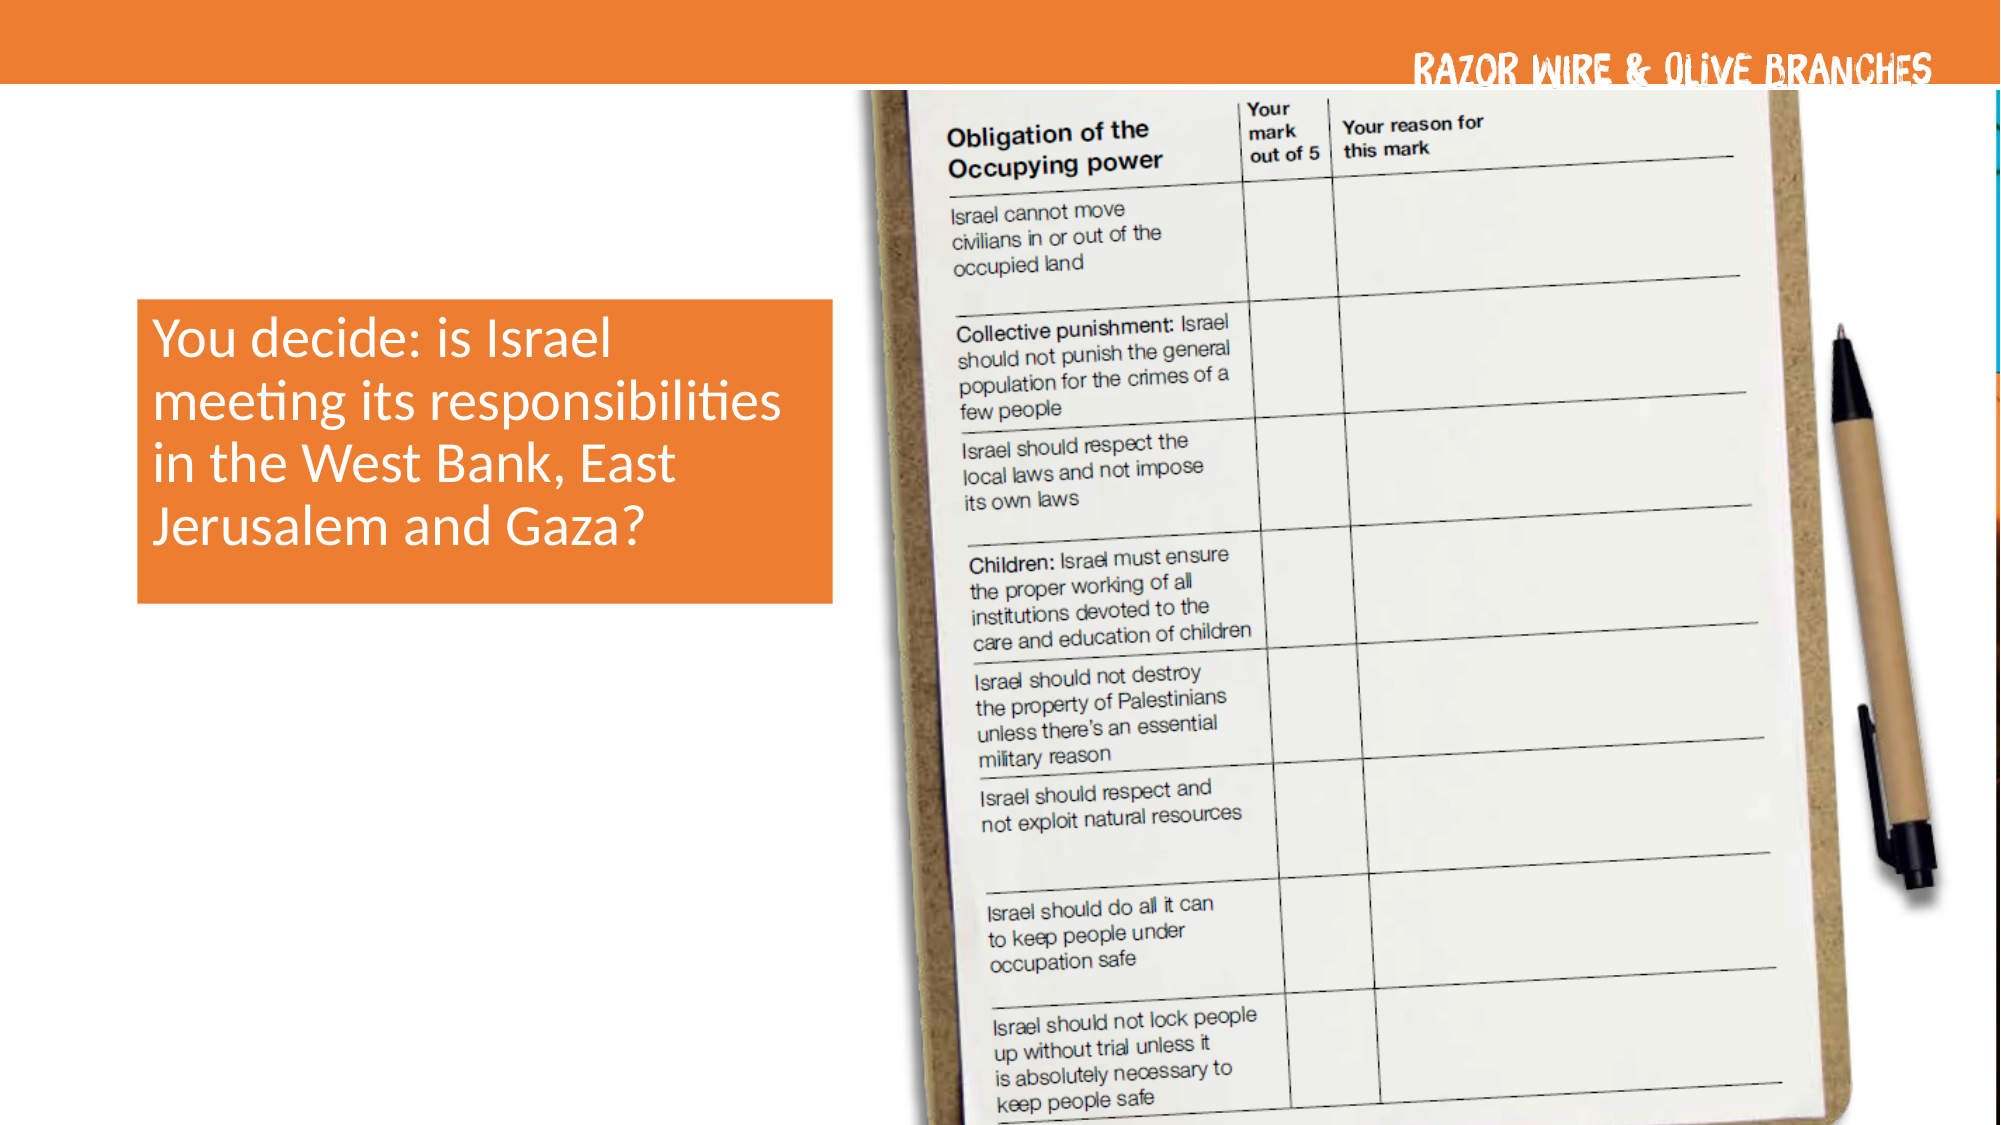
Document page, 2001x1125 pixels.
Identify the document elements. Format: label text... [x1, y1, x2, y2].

picture [829, 90, 2000, 1125]
picture [1411, 49, 1935, 89]
text_box You decide: is Israel meeting its responsibilities in the West Bank, East Jerusalem and Gaza? [137, 299, 829, 604]
